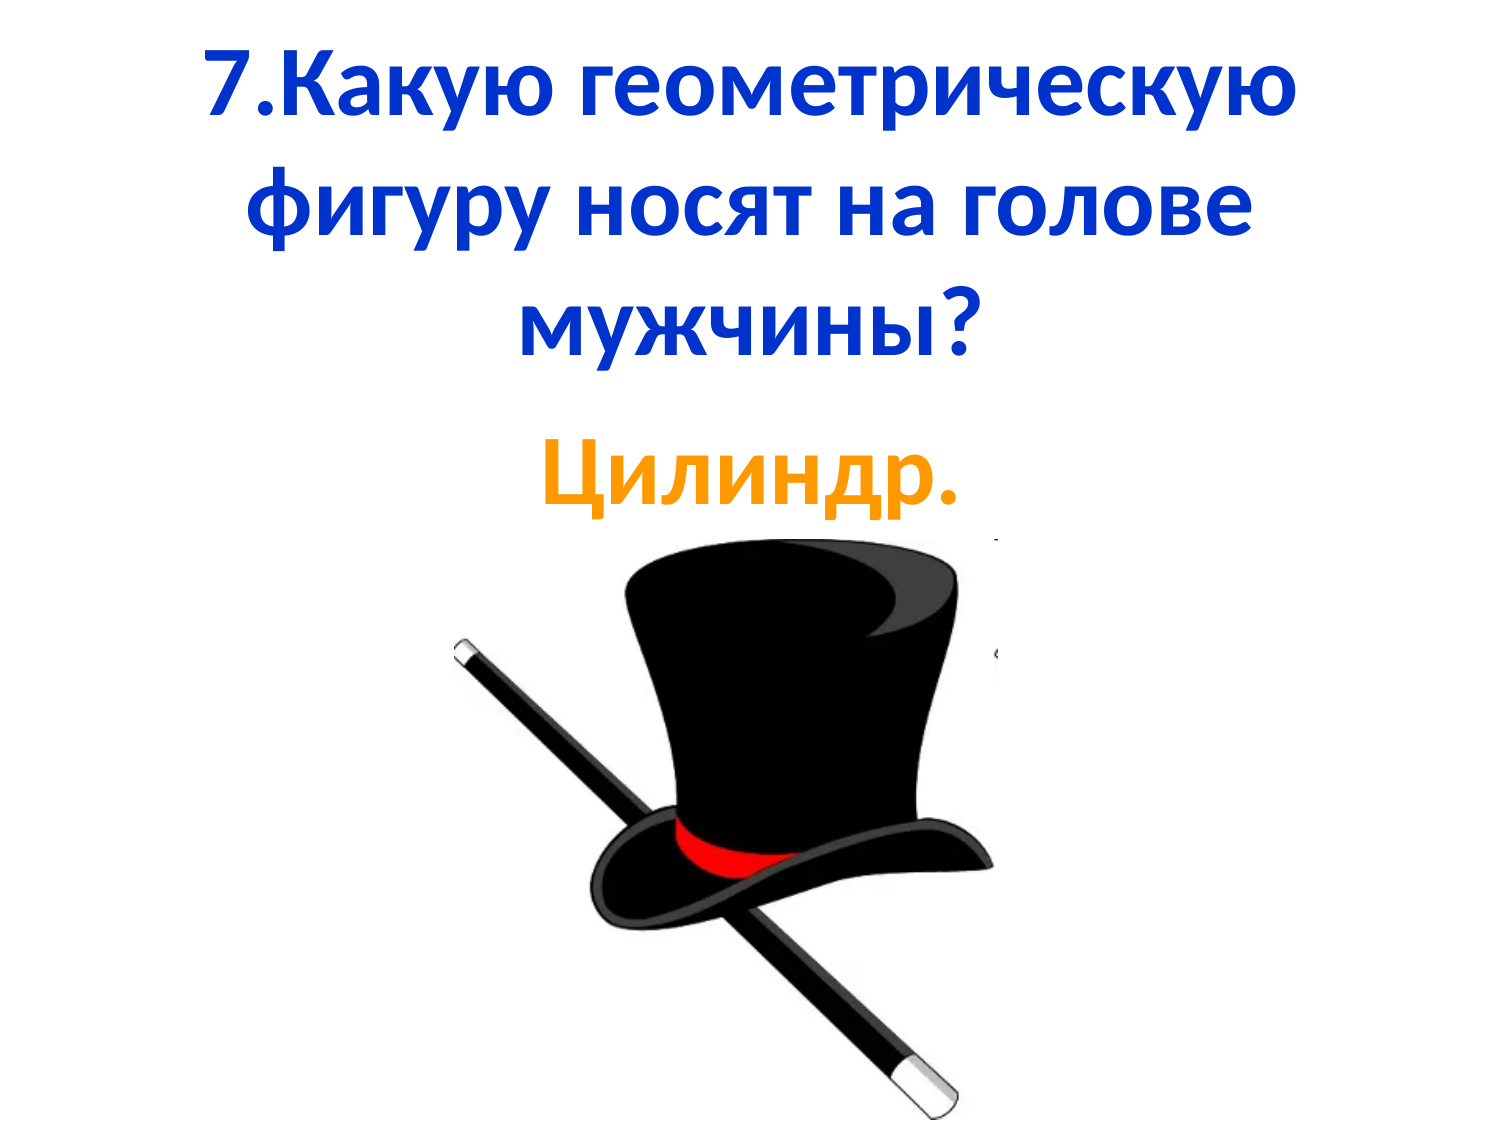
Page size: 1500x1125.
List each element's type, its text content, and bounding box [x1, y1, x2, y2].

picture [454, 538, 999, 1120]
list Цилиндр. [76, 397, 1427, 1064]
title 7.Какую геометрическую фигуру носят на голове мужчины? [76, 90, 1425, 301]
